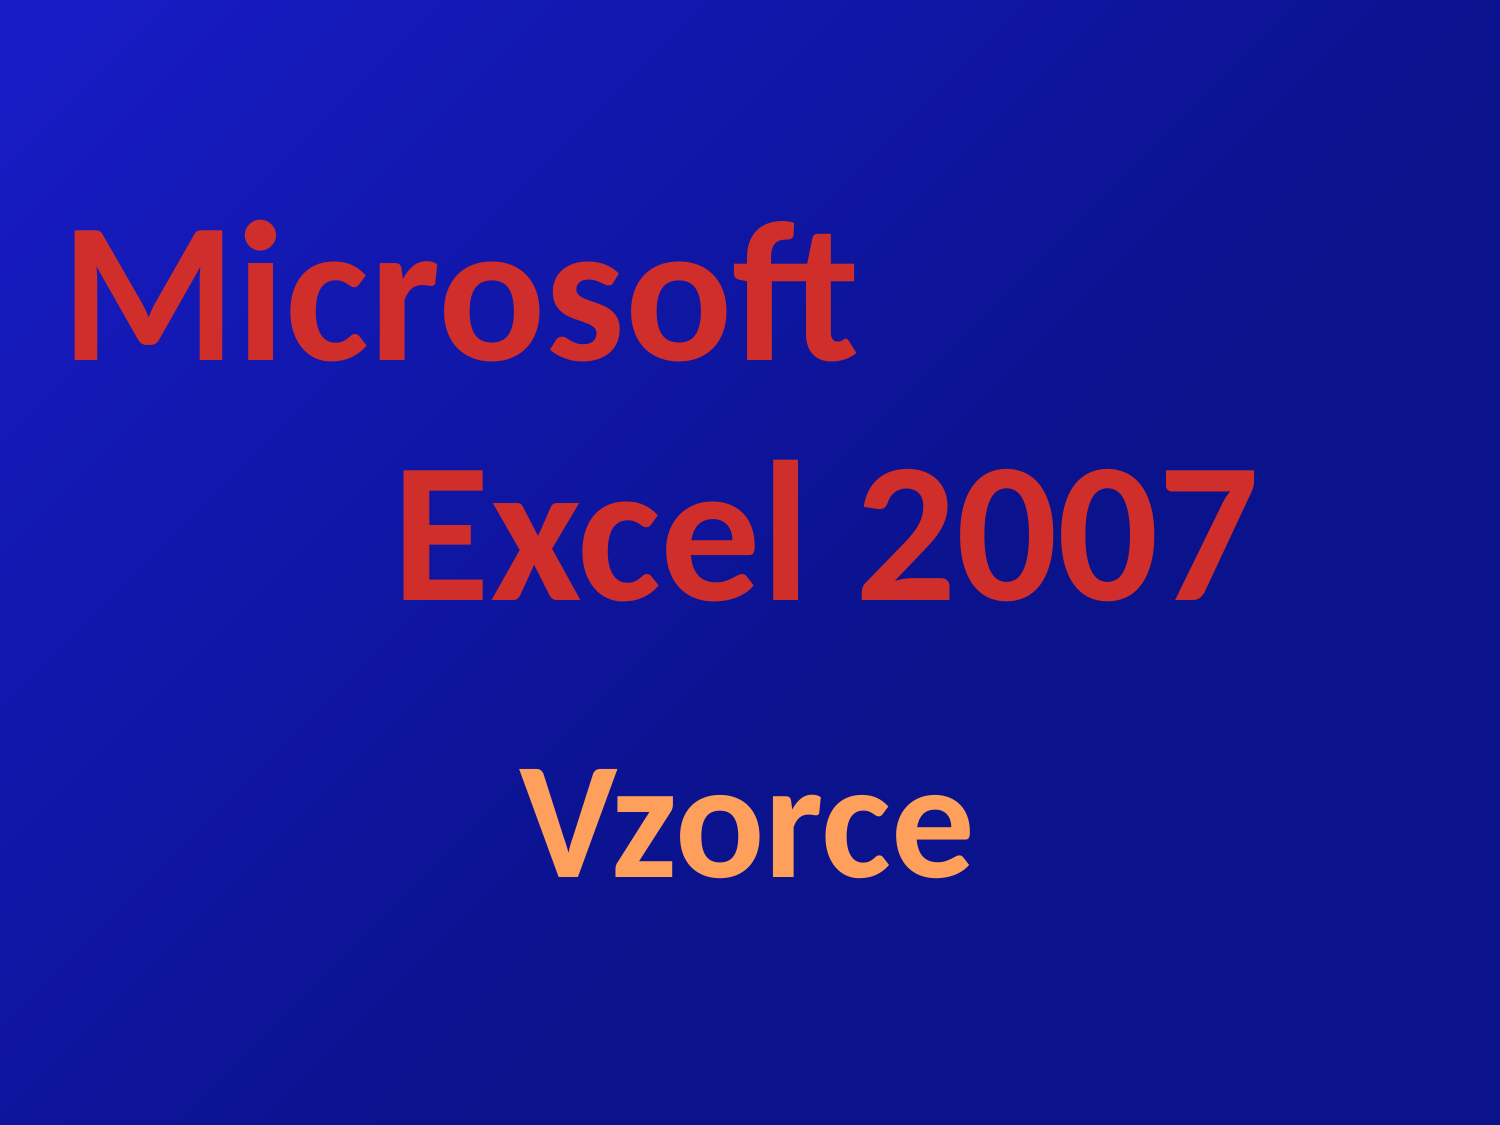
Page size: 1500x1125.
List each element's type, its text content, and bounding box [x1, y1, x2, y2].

title Microsoft Excel 2007 [46, 164, 1442, 638]
subtitle Vzorce [222, 703, 1273, 991]
